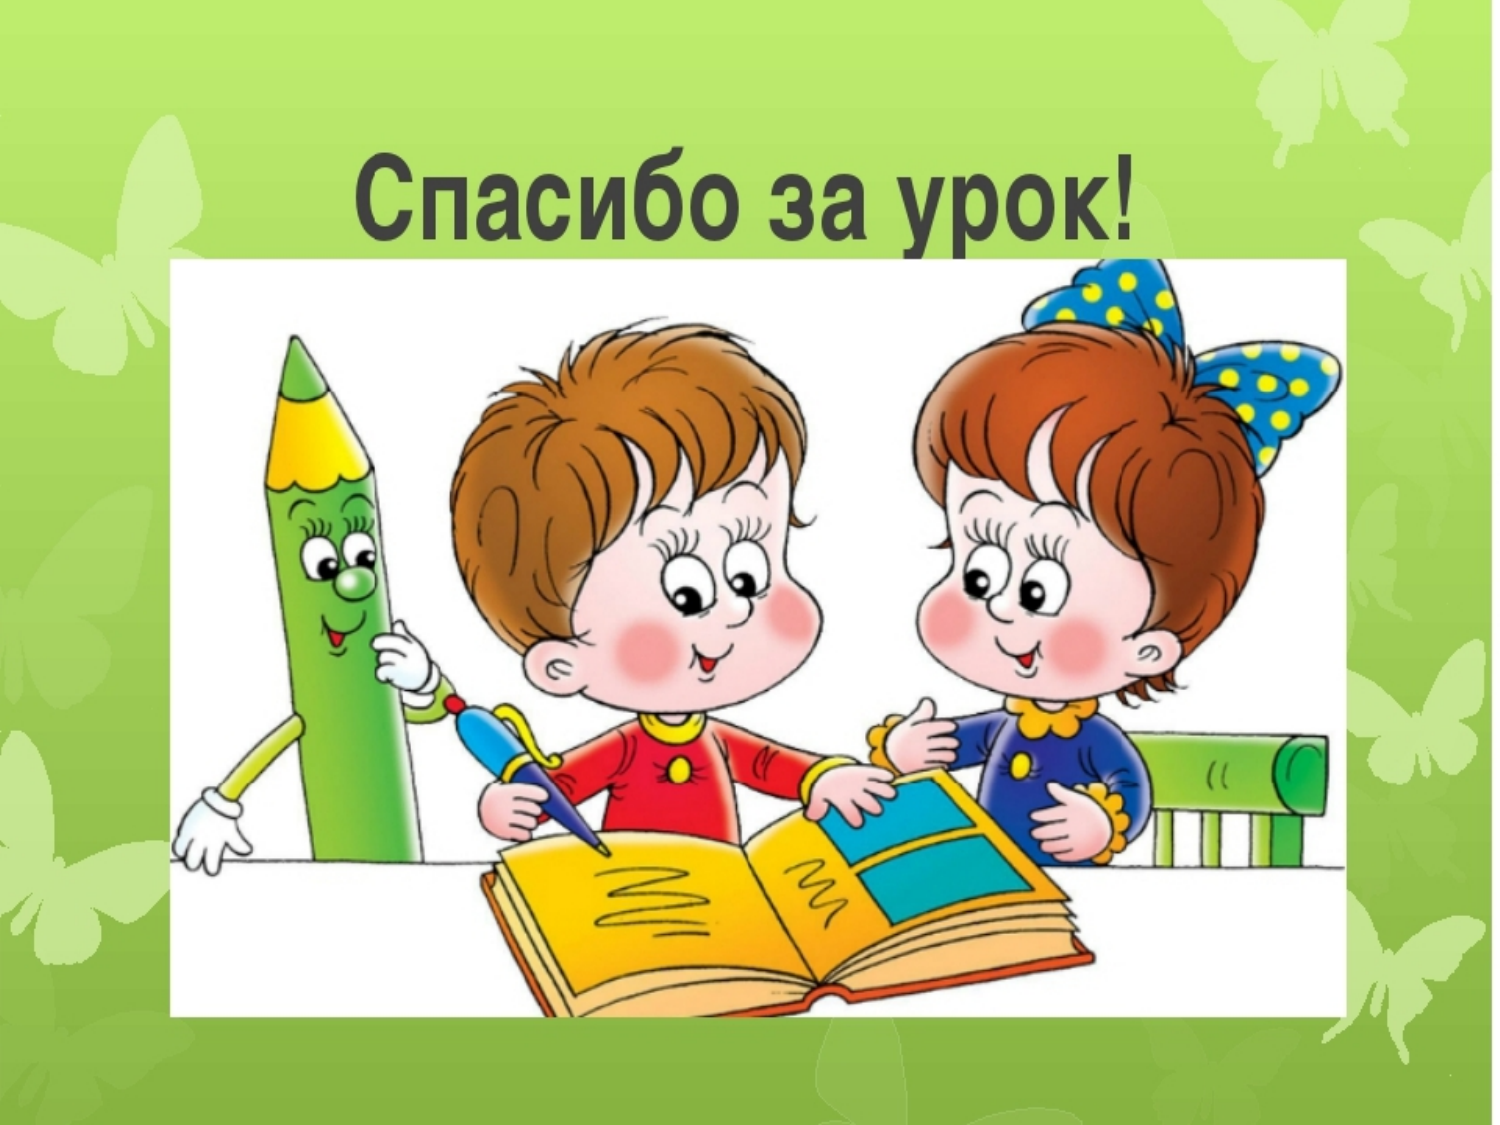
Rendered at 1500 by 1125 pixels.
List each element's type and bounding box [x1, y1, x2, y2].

list [0, 0, 1500, 1125]
